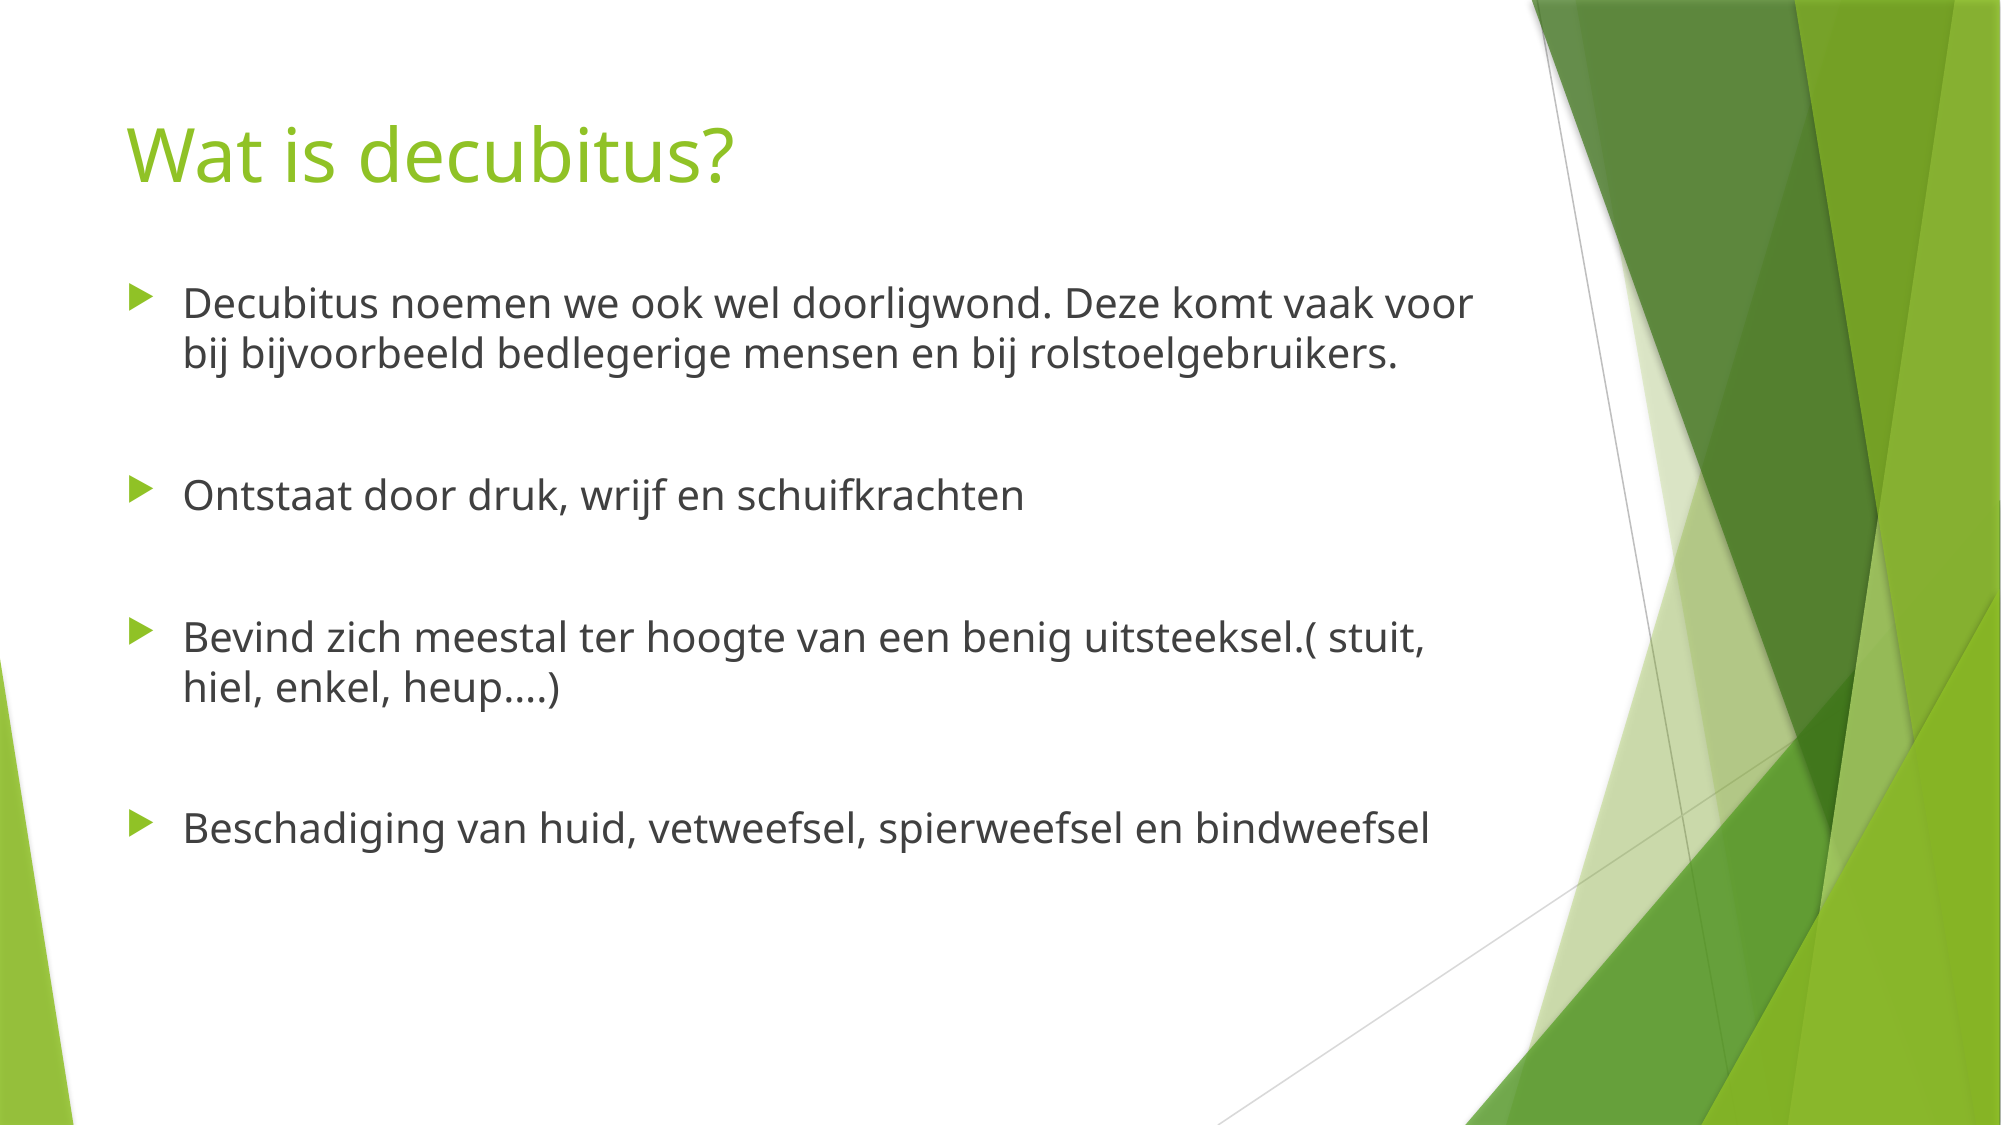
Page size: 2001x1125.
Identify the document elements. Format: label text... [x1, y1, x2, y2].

list Decubitus noemen we ook wel doorligwond. Deze komt vaak voor bij bijvoorbeeld bedlegerige mensen en bij rolstoelgebruikers. Ontstaat door druk, wrijf en schuifkrachten Bevind zich meestal ter hoogte van een benig uitsteeksel.( stuit, hiel, enkel, heup….) Beschadiging van huid, vetweefsel, spierweefsel en bindweefsel [111, 269, 1522, 992]
title Wat is decubitus? [111, 99, 1522, 212]
